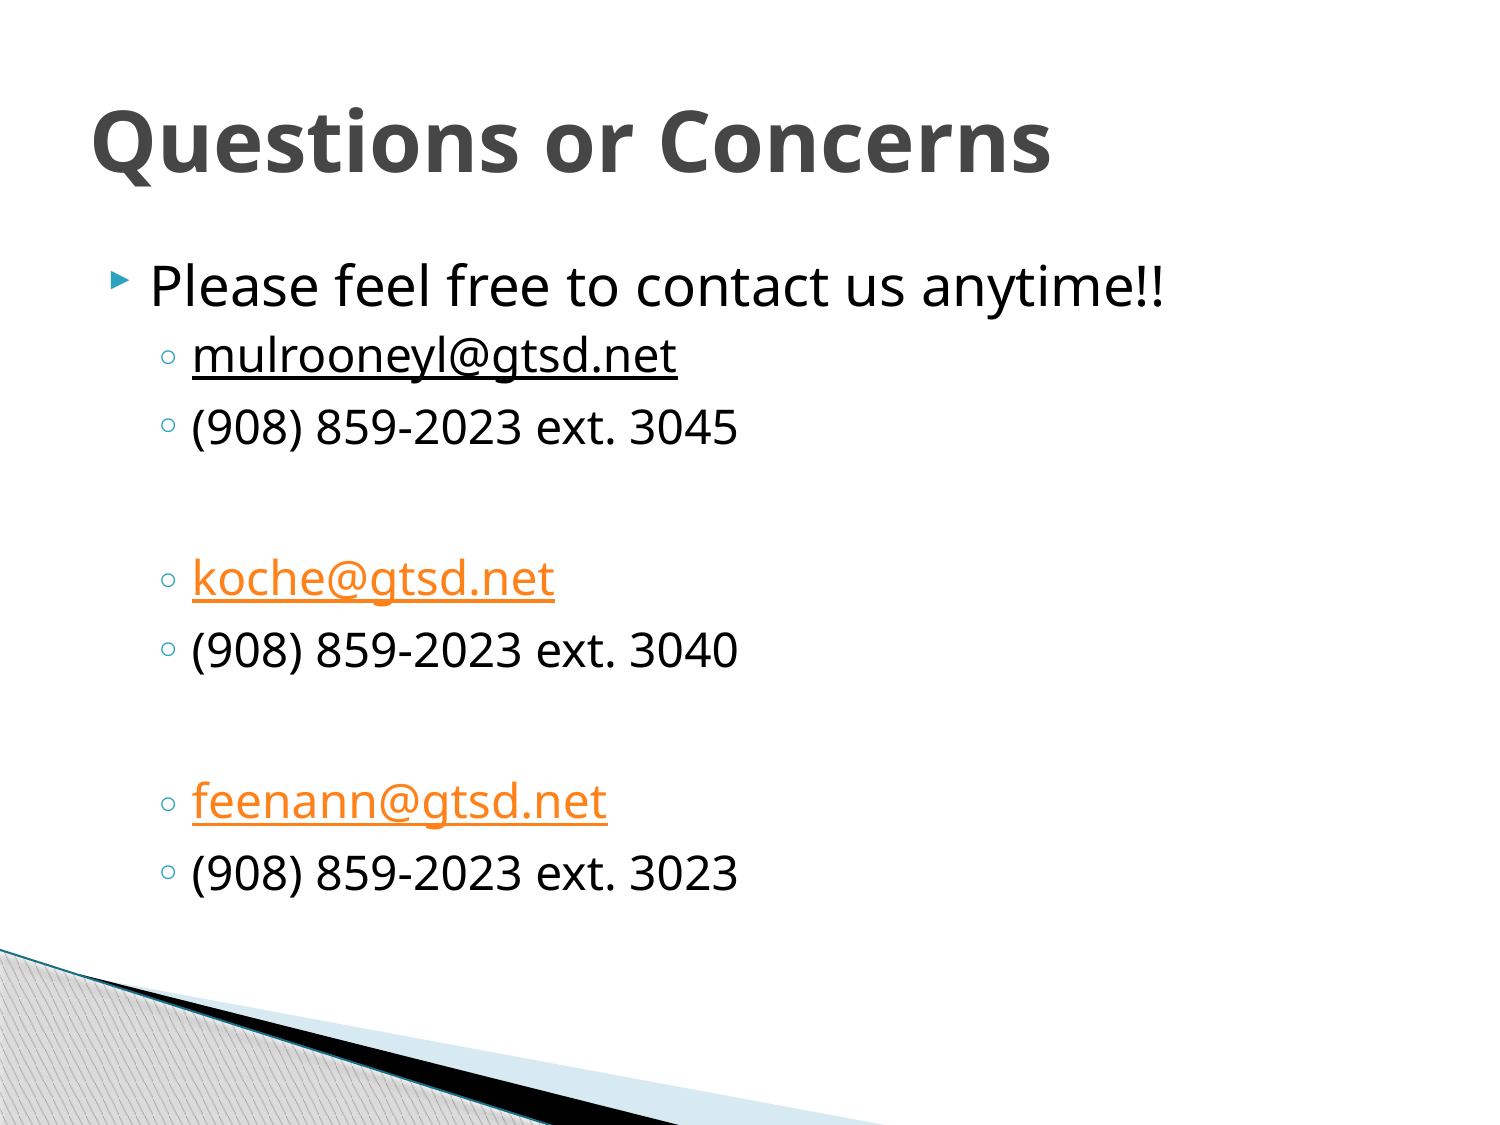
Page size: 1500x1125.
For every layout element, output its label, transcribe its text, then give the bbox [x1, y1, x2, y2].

list Please feel free to contact us anytime!! mulrooneyl@gtsd.net (908) 859-2023 ext. 3045 koche@gtsd.net (908) 859-2023 ext. 3040 feenann@gtsd.net (908) 859-2023 ext. 3023 [75, 243, 1425, 986]
title Questions or Concerns [75, 45, 1425, 233]
